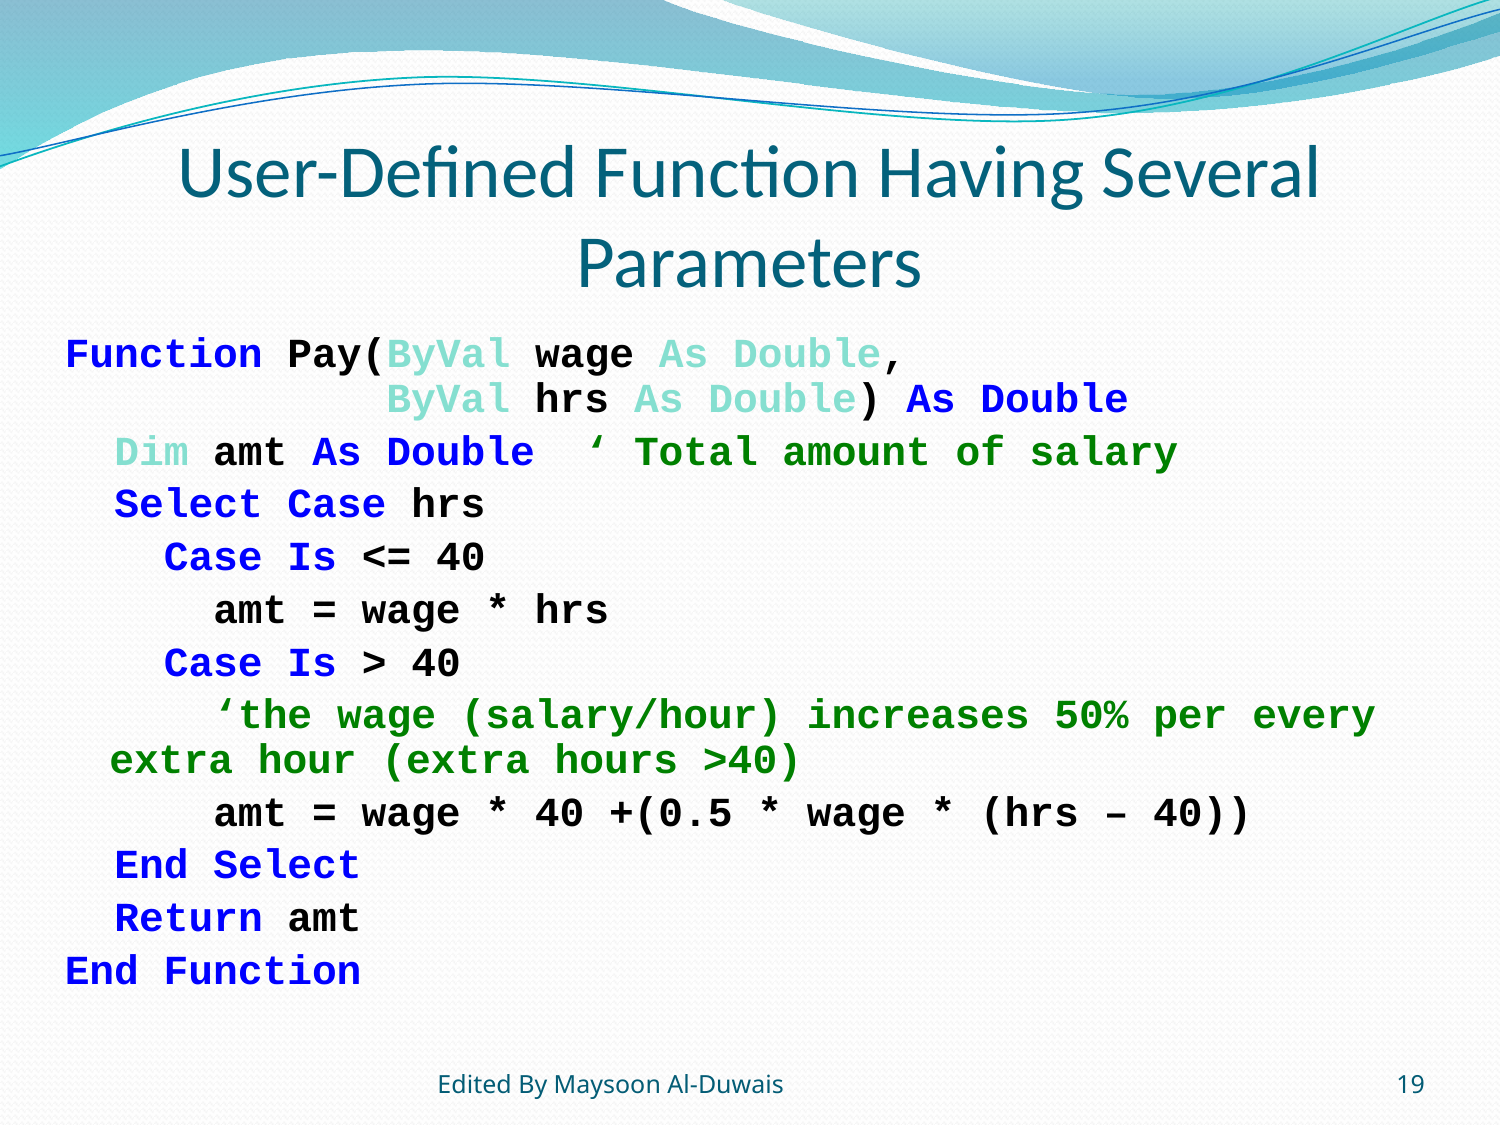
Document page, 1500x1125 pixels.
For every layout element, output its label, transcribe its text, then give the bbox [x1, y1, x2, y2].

list Function Pay(ByVal wage As Double, ByVal hrs As Double) As Double Dim amt As Double ‘ Total amount of salary Select Case hrs Case Is <= 40 amt = wage * hrs Case Is > 40 ‘the wage (salary/hour) increases 50% per every extra hour (extra hours >40) amt = wage * 40 +(0.5 * wage * (hrs – 40)) End Select Return amt End Function [50, 324, 1475, 1006]
slide_number 19 [1299, 1042, 1425, 1103]
footer Edited By Maysoon Al-Duwais [437, 1042, 988, 1103]
title User-Defined Function Having Several Parameters [75, 115, 1425, 303]
